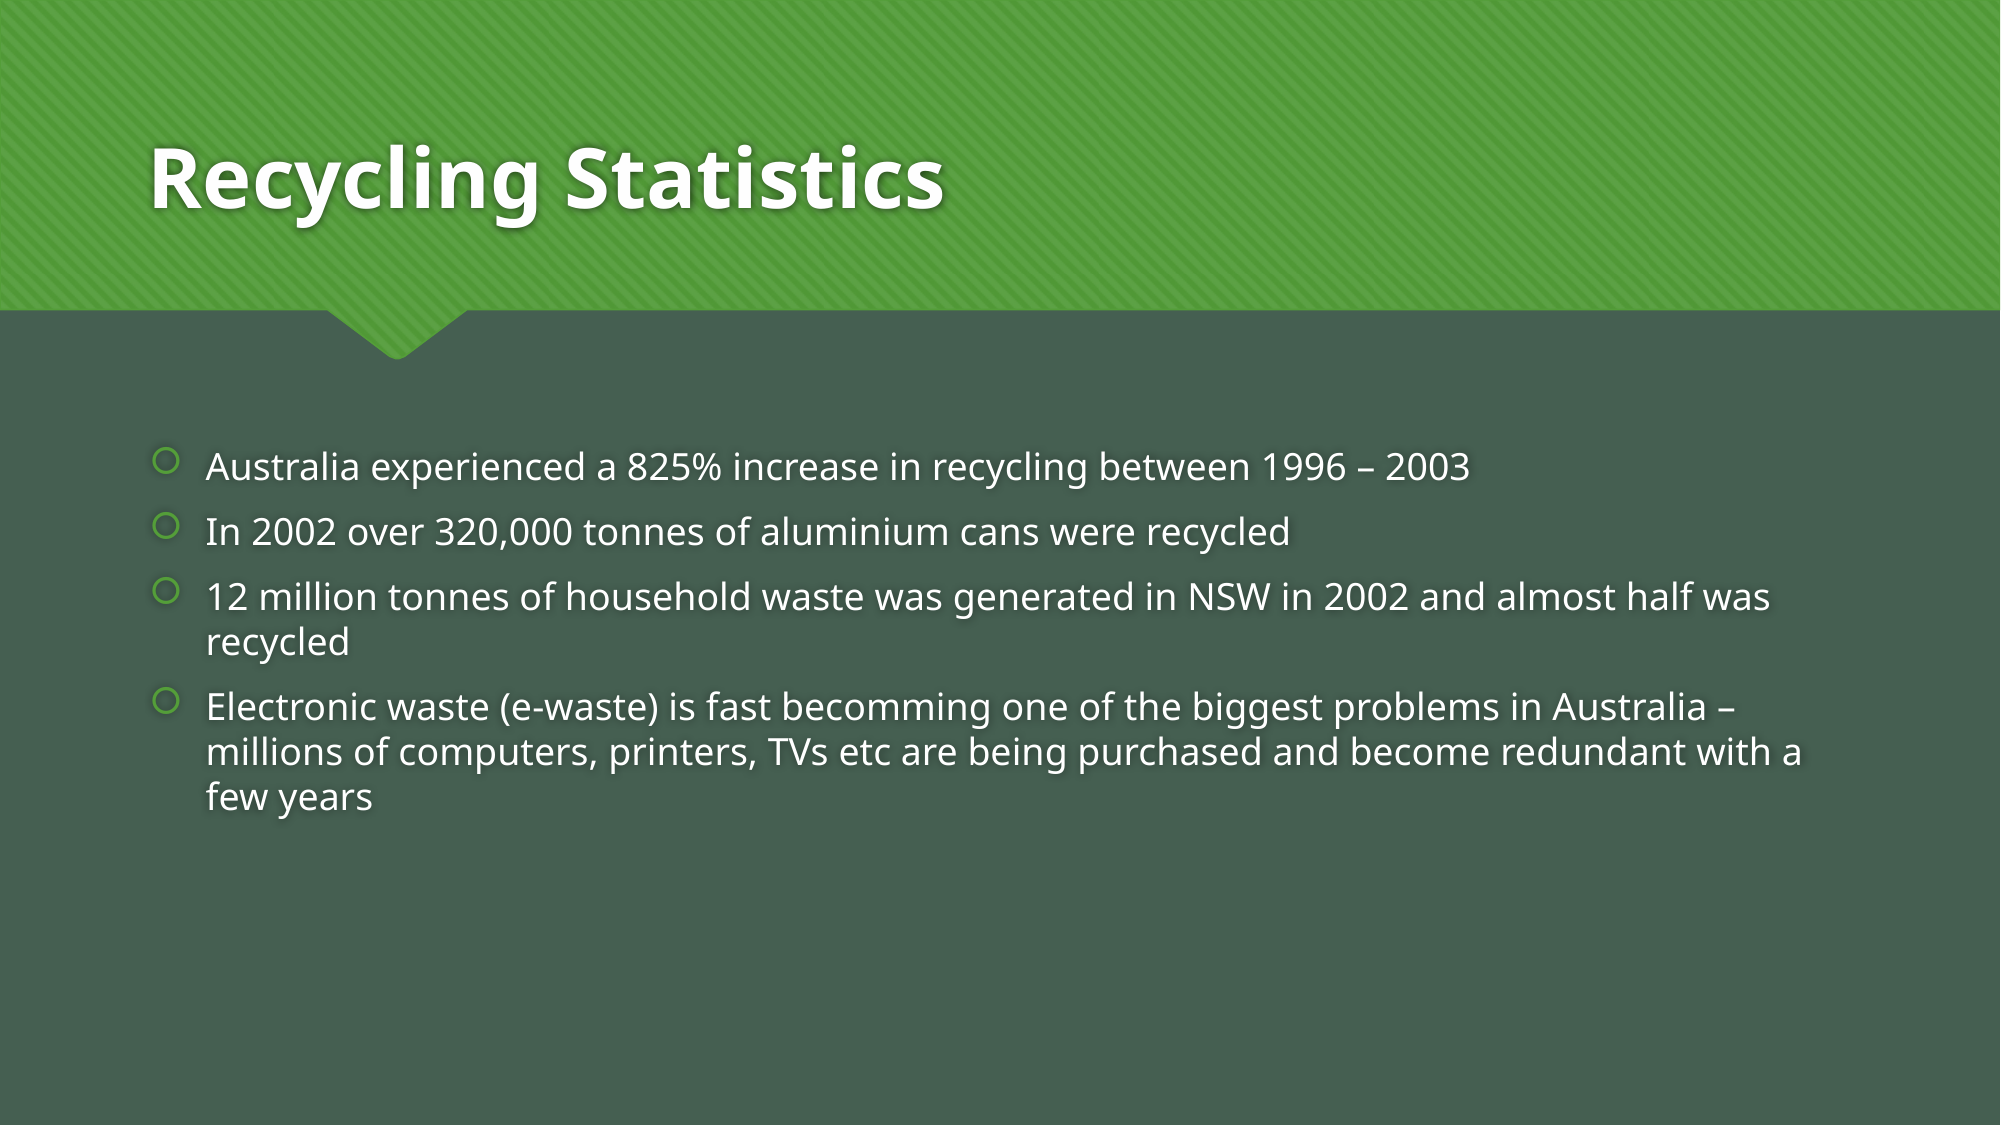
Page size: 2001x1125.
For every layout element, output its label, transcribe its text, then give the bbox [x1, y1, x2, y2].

list Australia experienced a 825% increase in recycling between 1996 – 2003 In 2002 over 320,000 tonnes of aluminium cans were recycled 12 million tonnes of household waste was generated in NSW in 2002 and almost half was recycled Electronic waste (e-waste) is fast becomming one of the biggest problems in Australia – millions of computers, printers, TVs etc are being purchased and become redundant with a few years [134, 364, 1866, 962]
title Recycling Statistics [132, 73, 1868, 233]
